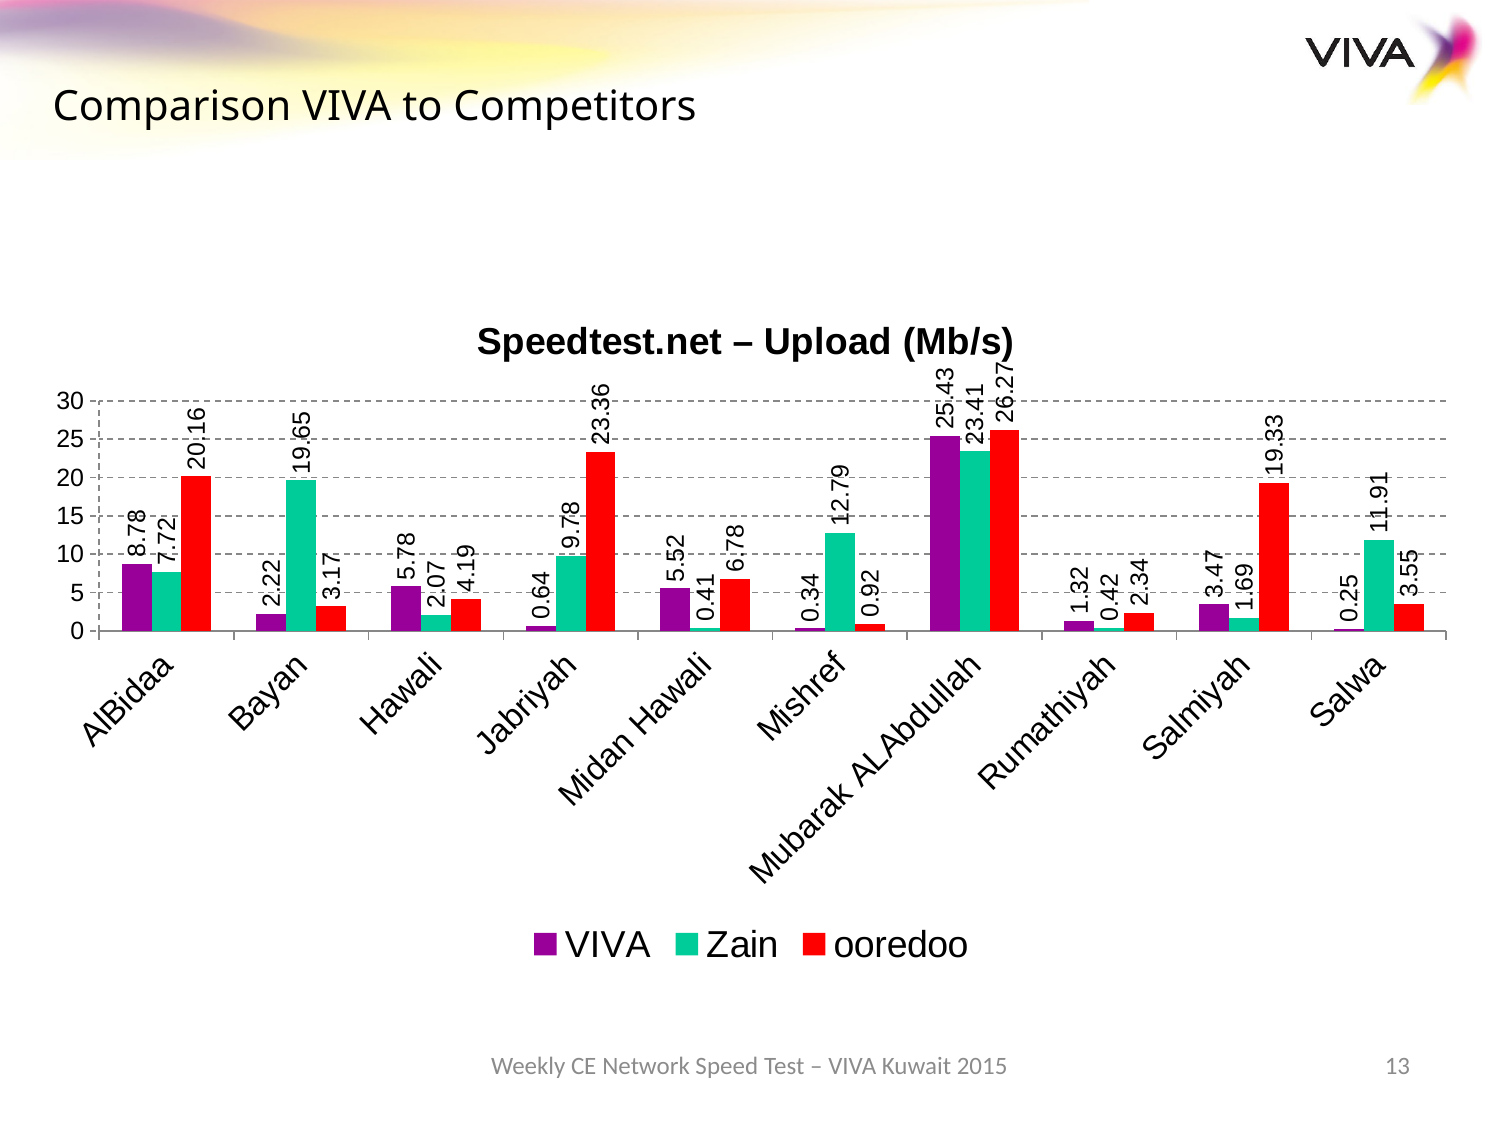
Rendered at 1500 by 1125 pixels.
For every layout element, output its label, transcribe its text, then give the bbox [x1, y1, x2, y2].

text_box 13 [1074, 1042, 1425, 1103]
chart [27, 287, 1476, 974]
picture [0, 0, 1089, 160]
text_box Weekly CE Network Speed Test – VIVA Kuwait 2015 [205, 1042, 1074, 1103]
text_box Comparison VIVA to Competitors [37, 24, 1278, 184]
picture [1300, 12, 1485, 105]
